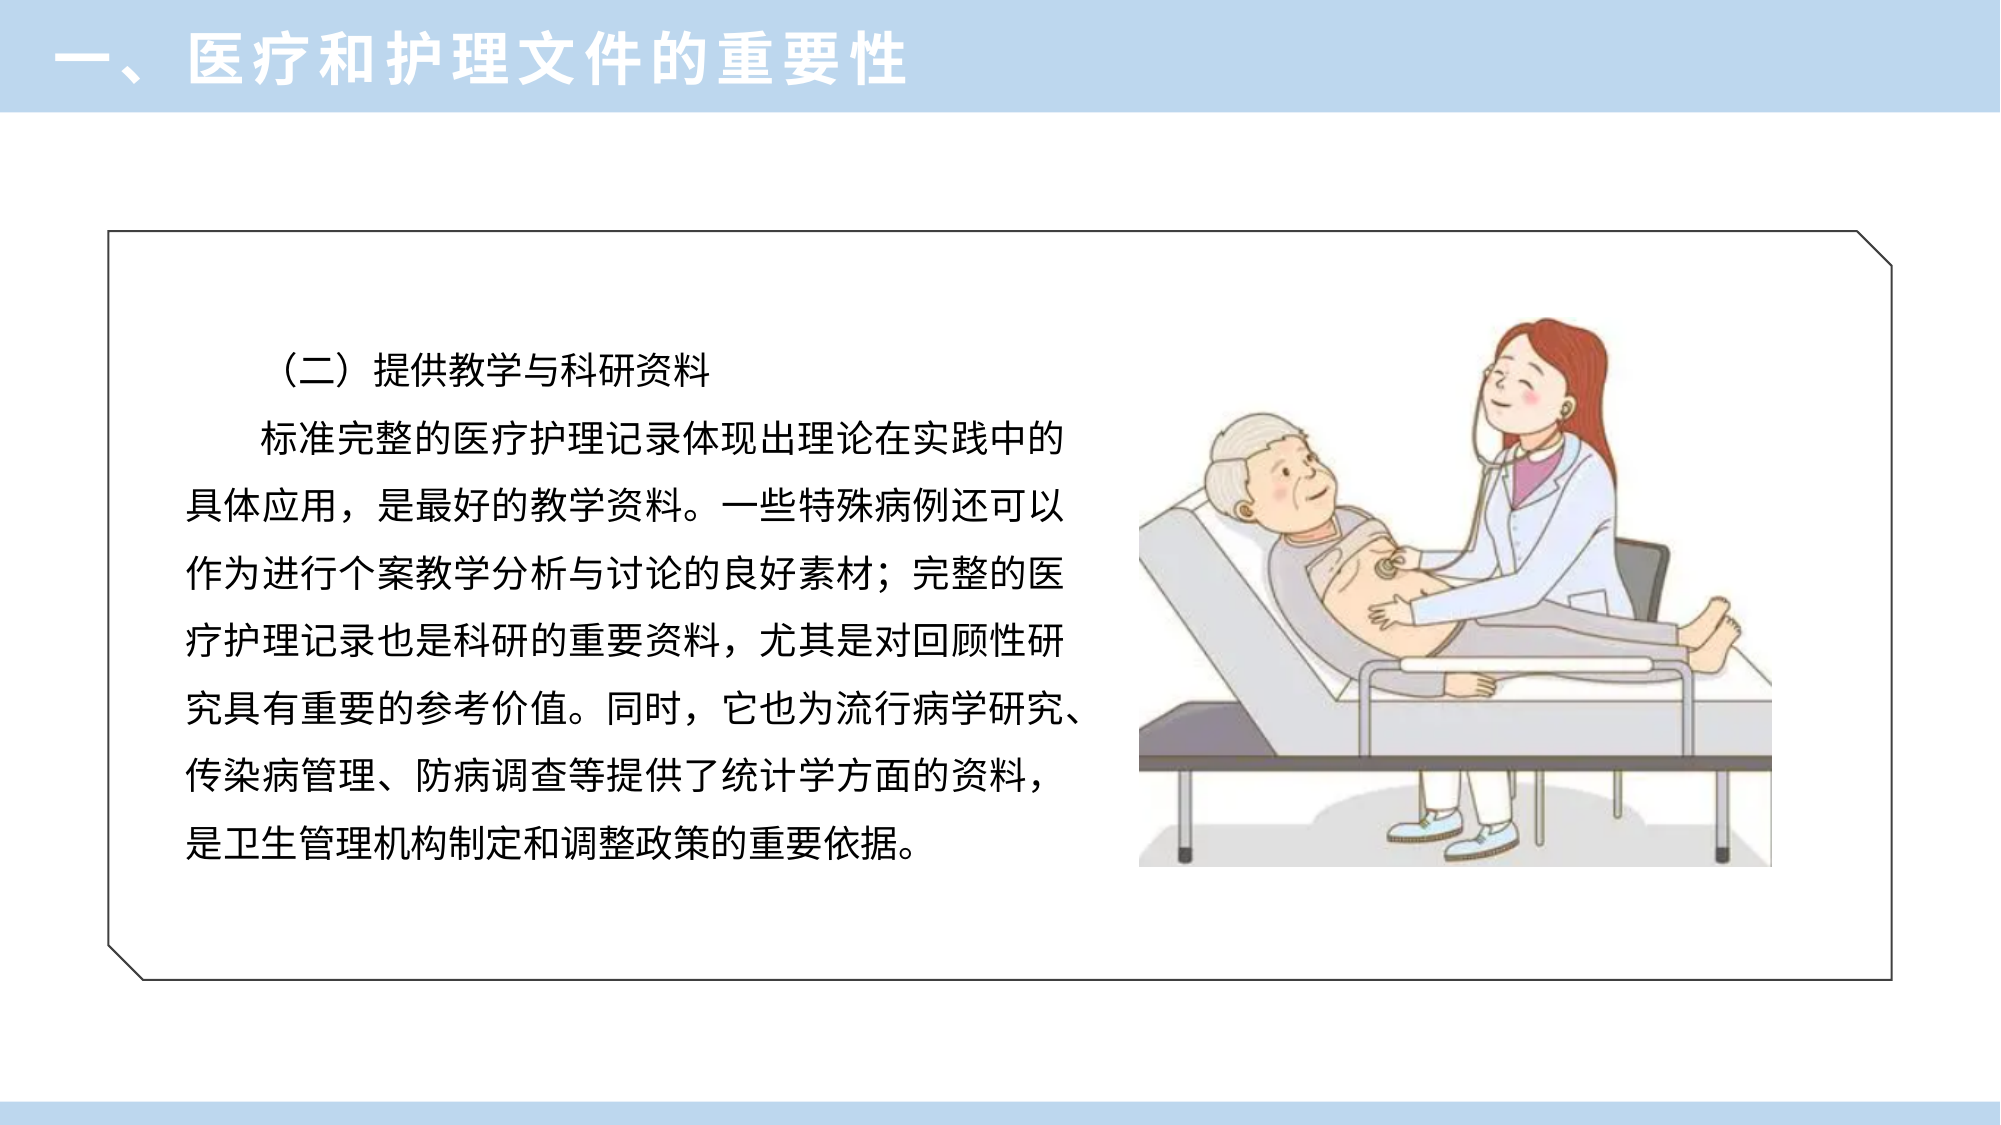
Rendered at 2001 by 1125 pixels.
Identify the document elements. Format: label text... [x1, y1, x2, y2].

text_box （二）提供教学与科研资料 标准完整的医疗护理记录体现出理论在实践中的具体应用，是最好的教学资料。一些特殊病例还可以作为进行个案教学分析与讨论的良好素材；完整的医疗护理记录也是科研的重要资料，尤其是对回顾性研究具有重要的参考价值。同时，它也为流行病学研究、传染病管理、防病调查等提供了统计学方面的资料，是卫生管理机构制定和调整政策的重要依据。 [170, 317, 1081, 873]
text_box 一、医疗和护理文件的重要性 [41, 16, 921, 98]
text_box [107, 230, 1893, 981]
picture [1139, 317, 1772, 867]
